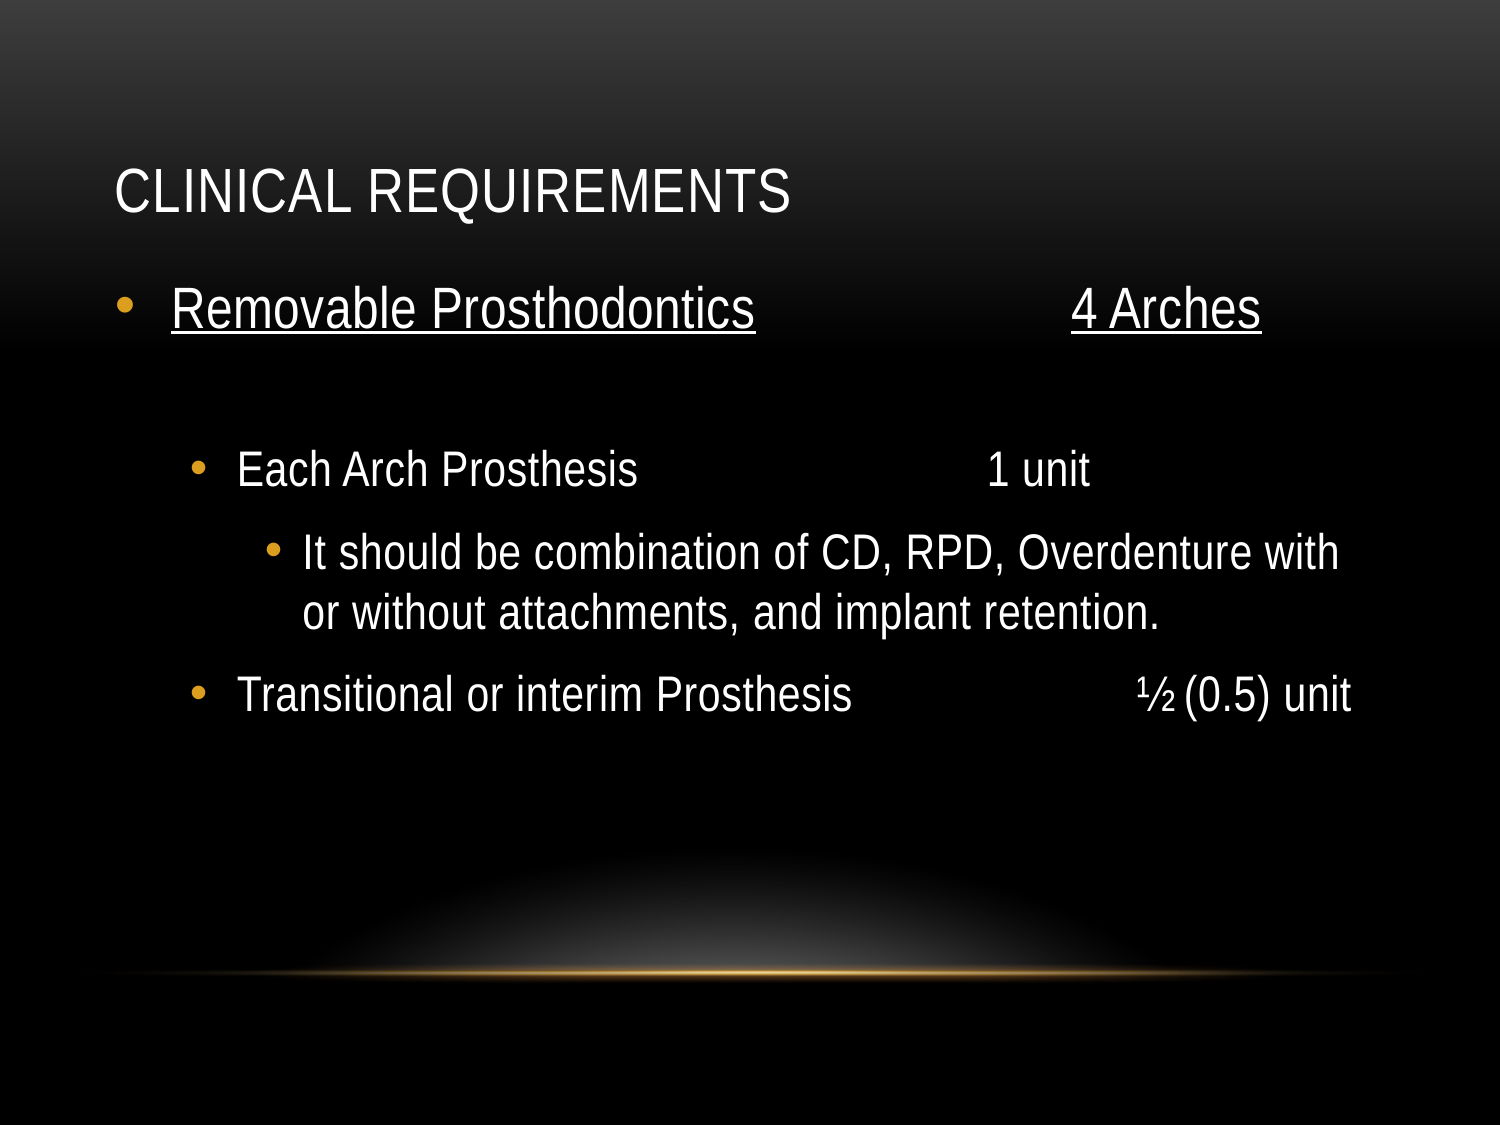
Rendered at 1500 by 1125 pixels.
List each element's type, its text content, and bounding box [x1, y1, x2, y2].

list Removable Prosthodontics 4 Arches Each Arch Prosthesis 1 unit It should be combination of CD, RPD, Overdenture with or without attachments, and implant retention. Transitional or interim Prosthesis ½ (0.5) unit [99, 262, 1400, 875]
title Clinical requirements [99, 45, 1400, 233]
picture [0, 0, 1500, 1125]
